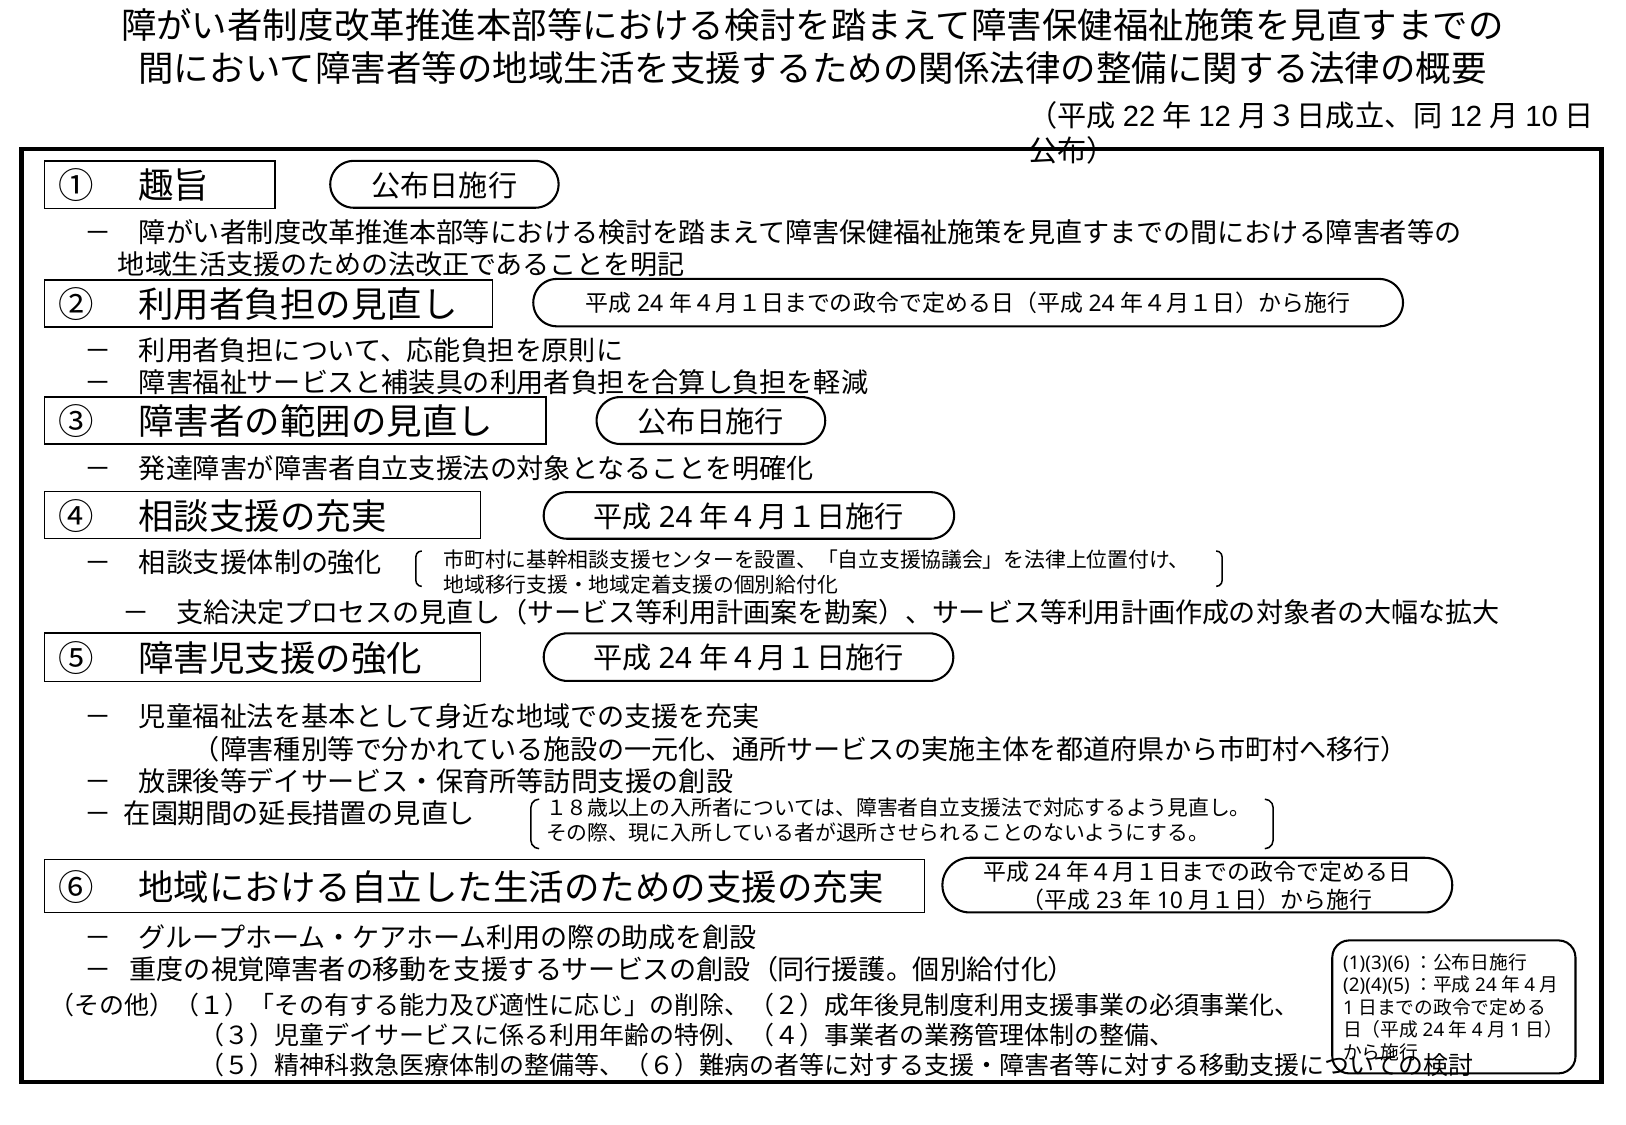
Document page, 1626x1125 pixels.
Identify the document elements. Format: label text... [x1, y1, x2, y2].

text_box (1)(3)(6)：公布日施行 (2)(4)(5)：平成24年4月1日までの政令で定める日（平成24年4月1日）から施行 [1330, 938, 1578, 1076]
text_box ① 趣旨 [44, 160, 275, 208]
text_box 公布日施行 [594, 394, 828, 447]
text_box 平成24年４月１日までの政令で定める日 （平成23年10月１日）から施行 [940, 855, 1455, 915]
text_box 平成24年４月１日施行 [541, 631, 956, 684]
text_box 平成24年４月１日までの政令で定める日（平成24年４月１日）から施行 [531, 276, 1406, 329]
text_box ② 利用者負担の見直し [44, 280, 493, 327]
text_box － 障がい者制度改革推進本部等における検討を踏まえて障害保健福祉施策を見直すまでの間における障害者等の 地域生活支援のための法改正であることを明記 [0, 208, 1575, 268]
text_box [21, 148, 1602, 1083]
text_box － 相談支援体制の強化 － 支給決定プロセスの見直し（サービス等利用計画案を勘案）、サービス等利用計画作成の対象者の大幅な拡大 [0, 538, 1535, 635]
text_box 平成24年４月１日施行 [541, 490, 957, 539]
text_box （平成22年12月３日成立、同12月10日公布） [1013, 90, 1614, 175]
text_box （その他）（１）「その有する能力及び適性に応じ」の削除、（２）成年後見制度利用支援事業の必須事業化、 （３）児童デイサービスに係る利用年齢の特例、（４）事業者の業務管理体制の整備、 （５）精神科救急医療体制の整備等、（６）難病の者等に対する支援・障害者等に対する移動支援についての検討 [31, 999, 1335, 1071]
text_box ⑤ 障害児支援の強化 [44, 633, 481, 682]
text_box ⑥ 地域における自立した生活のための支援の充実 [44, 859, 925, 913]
text_box １８歳以上の入所者については、障害者自立支援法で対応するよう見直し。 その際、現に入所している者が退所させられることのないようにする。 [530, 787, 1401, 853]
text_box － 児童福祉法を基本として身近な地域での支援を充実 （障害種別等で分かれている施設の一元化、通所サービスの実施主体を都道府県から市町村へ移行） － 放課後等デイサービス・保育所等訪問支援の創設 － 在園期間の延長措置の見直し [0, 692, 1535, 799]
text_box － グループホーム・ケアホーム利用の際の助成を創設 － 重度の視覚障害者の移動を支援するサービスの創設（同行援護。個別給付化） [0, 912, 1482, 983]
title 障がい者制度改革推進本部等における検討を踏まえて障害保健福祉施策を見直すまでの 間において障害者等の地域生活を支援するための関係法律の整備に関する法律の概要 [0, 11, 1625, 80]
text_box [415, 550, 428, 588]
text_box ③ 障害者の範囲の見直し [44, 397, 546, 444]
text_box － 発達障害が障害者自立支援法の対象となることを明確化 [0, 444, 1535, 516]
text_box 公布日施行 [328, 158, 561, 210]
text_box 市町村に基幹相談支援センターを設置、「自立支援協議会」を法律上位置付け、 地域移行支援・地域定着支援の個別給付化 [428, 539, 1299, 605]
text_box － 利用者負担について、応能負担を原則に － 障害福祉サービスと補装具の利用者負担を合算し負担を軽減 [0, 326, 1535, 397]
text_box ④ 相談支援の充実 [44, 491, 481, 539]
